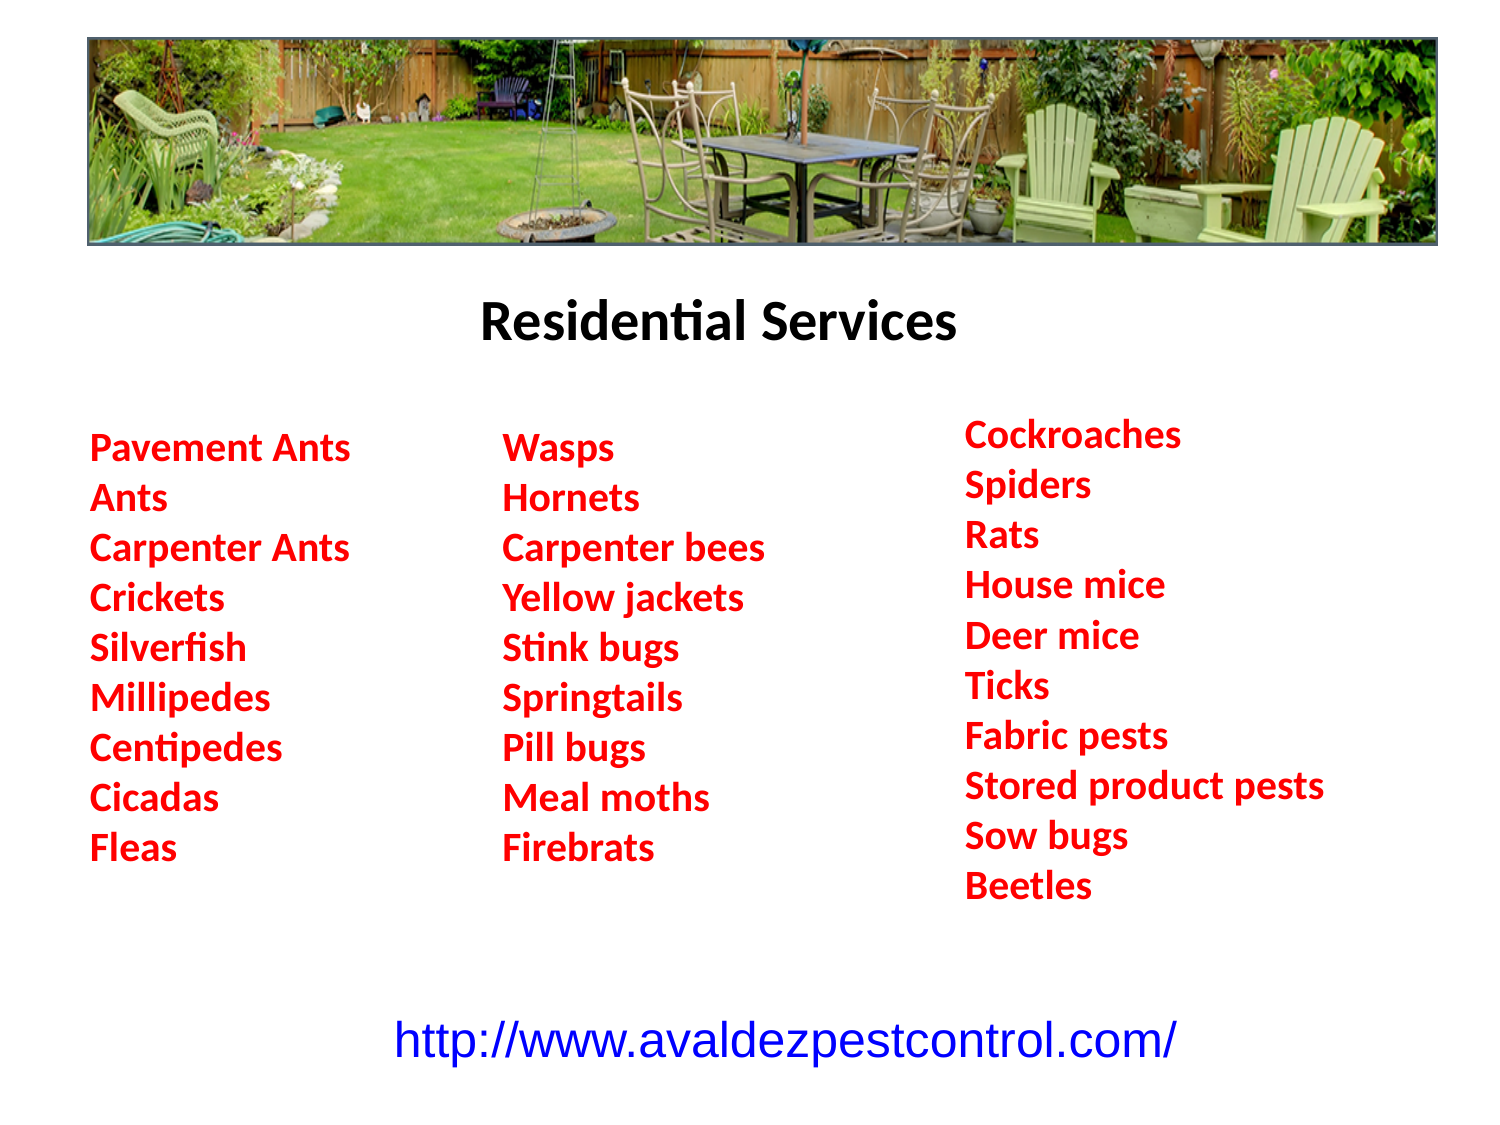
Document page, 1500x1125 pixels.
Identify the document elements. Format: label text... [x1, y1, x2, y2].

picture [87, 37, 1438, 246]
text_box Pavement Ants Ants Carpenter Ants Crickets Silverfish Millipedes Centipedes Cicadas Fleas [74, 412, 463, 878]
text_box http://www.avaldezpestcontrol.com/ [378, 1000, 1193, 1076]
text_box Residential Services [466, 275, 973, 360]
text_box Cockroaches Spiders Rats House mice Deer mice Ticks Fabric pests Stored product pests Sow bugs Beetles [949, 399, 1413, 915]
text_box Wasps Hornets Carpenter bees Yellow jackets Stink bugs Springtails Pill bugs Meal moths Firebrats [487, 412, 913, 878]
